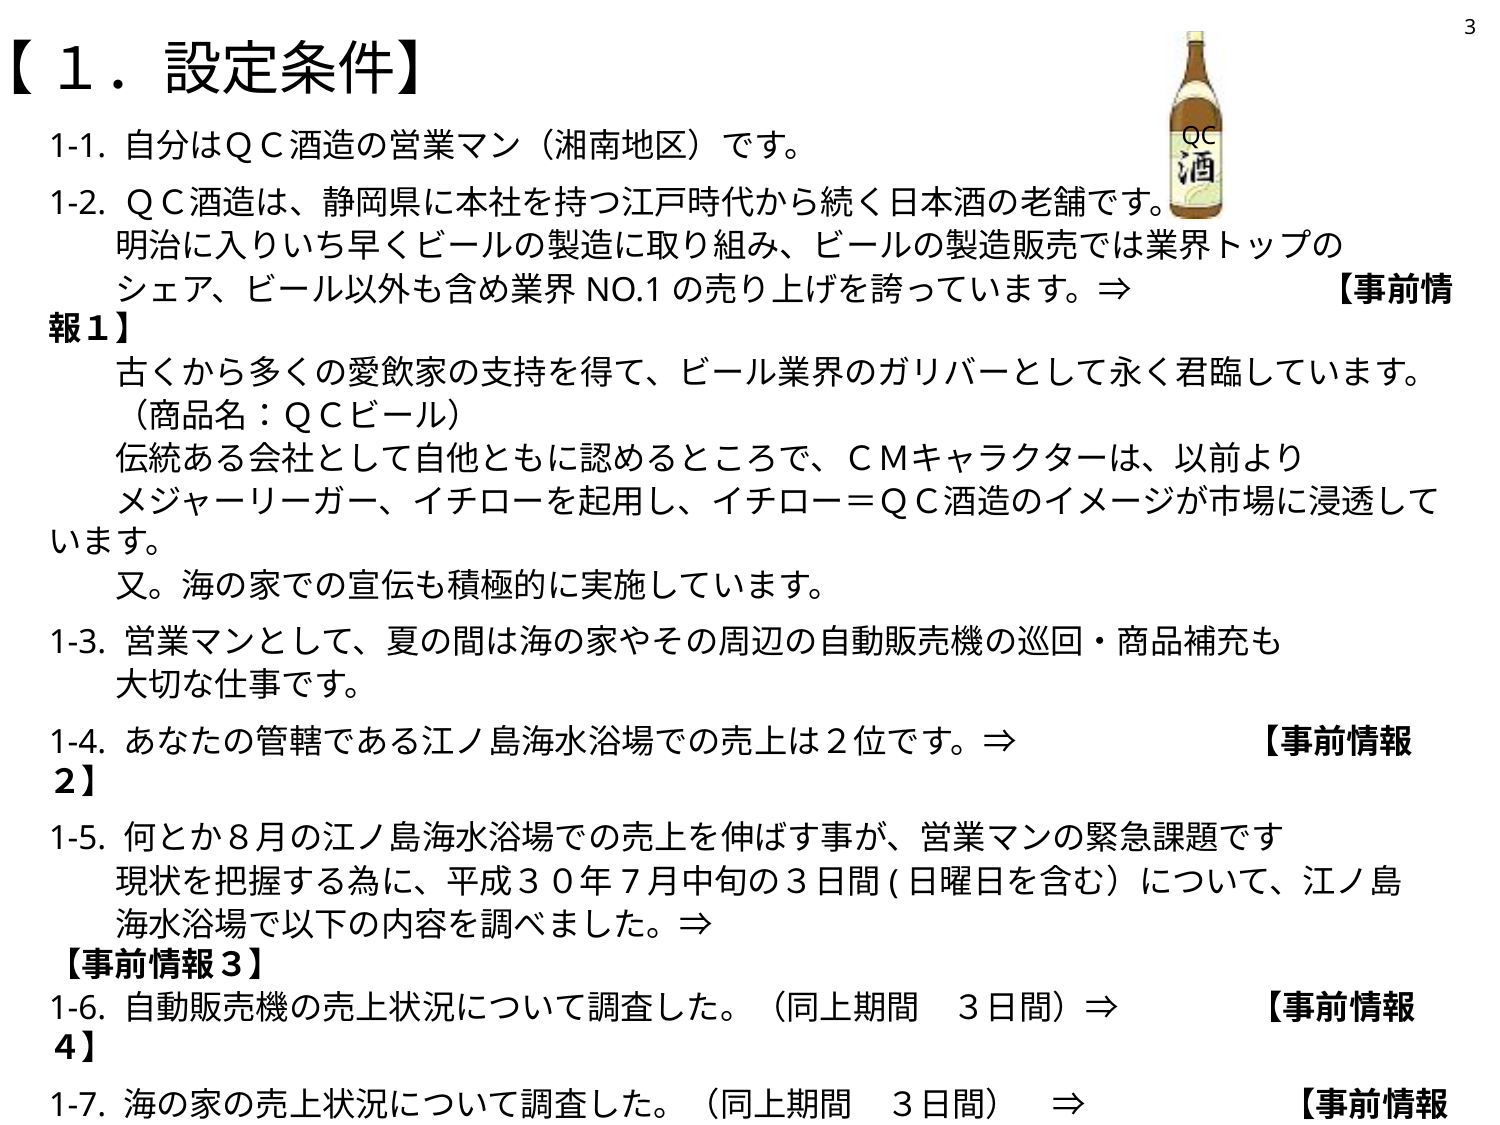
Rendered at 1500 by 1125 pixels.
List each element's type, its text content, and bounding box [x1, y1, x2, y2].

text_box 【 １．設定条件】 [0, 30, 455, 101]
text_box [1163, 30, 1235, 219]
text_box 3 [1449, 6, 1491, 47]
text_box 1-1. 自分はＱＣ酒造の営業マン（湘南地区）です。 1-2. ＱＣ酒造は、静岡県に本社を持つ江戸時代から続く日本酒の老舗です。 明治に入りいち早くビールの製造に取り組み、ビールの製造販売では業界トップの シェア、ビール以外も含め業界NO.1の売り上げを誇っています。⇒ 【事前情報１】 古くから多くの愛飲家の支持を得て、ビール業界のガリバーとして永く君臨しています。 （商品名：ＱＣビール） 伝統ある会社として自他ともに認めるところで、ＣＭキャラクターは、以前より メジャーリーガー、イチローを起用し、イチロー＝ＱＣ酒造のイメージが市場に浸透しています。 又。海の家での宣伝も積極的に実施しています。 1-3. 営業マンとして、夏の間は海の家やその周辺の自動販売機の巡回・商品補充も 大切な仕事です。 1-4. あなたの管轄である江ノ島海水浴場での売上は２位です。⇒ 【事前情報２】 1-5. 何とか８月の江ノ島海水浴場での売上を伸ばす事が、営業マンの緊急課題です 現状を把握する為に、平成３０年7月中旬の３日間(日曜日を含む）について、江ノ島 海水浴場で以下の内容を調べました。⇒ 【事前情報３】 1-6. 自動販売機の売上状況について調査した。（同上期間 ３日間）⇒ 【事前情報４】 1-7. 海の家の売上状況について調査した。（同上期間 ３日間） ⇒ 【事前情報５】 １-８．現地の調査として、江ノ島海水浴場の全ての自動販売機を観察した。⇒ 【事前情報6】 [48, 124, 1459, 1125]
